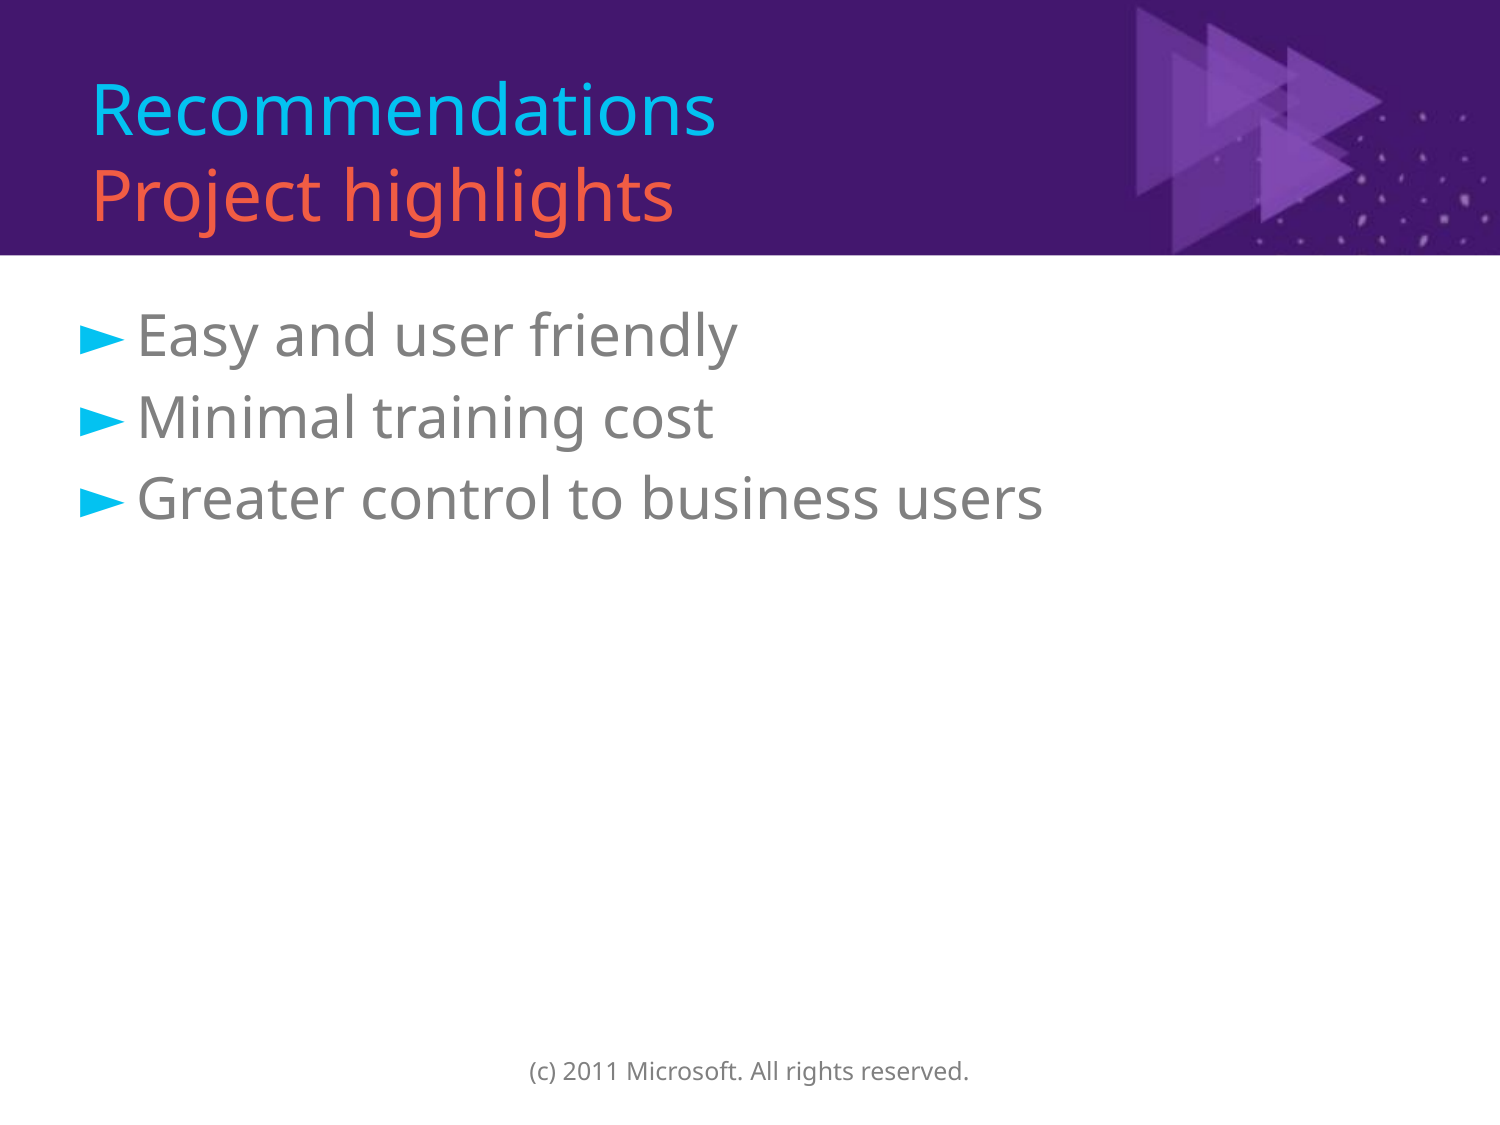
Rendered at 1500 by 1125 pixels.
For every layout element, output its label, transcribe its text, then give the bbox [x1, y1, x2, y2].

list Easy and user friendly Minimal training cost Greater control to business users [64, 290, 1415, 1024]
picture [0, 0, 1500, 255]
title Recommendations Project highlights [75, 56, 1425, 244]
footer (c) 2011 Microsoft. All rights reserved. [512, 1042, 988, 1103]
